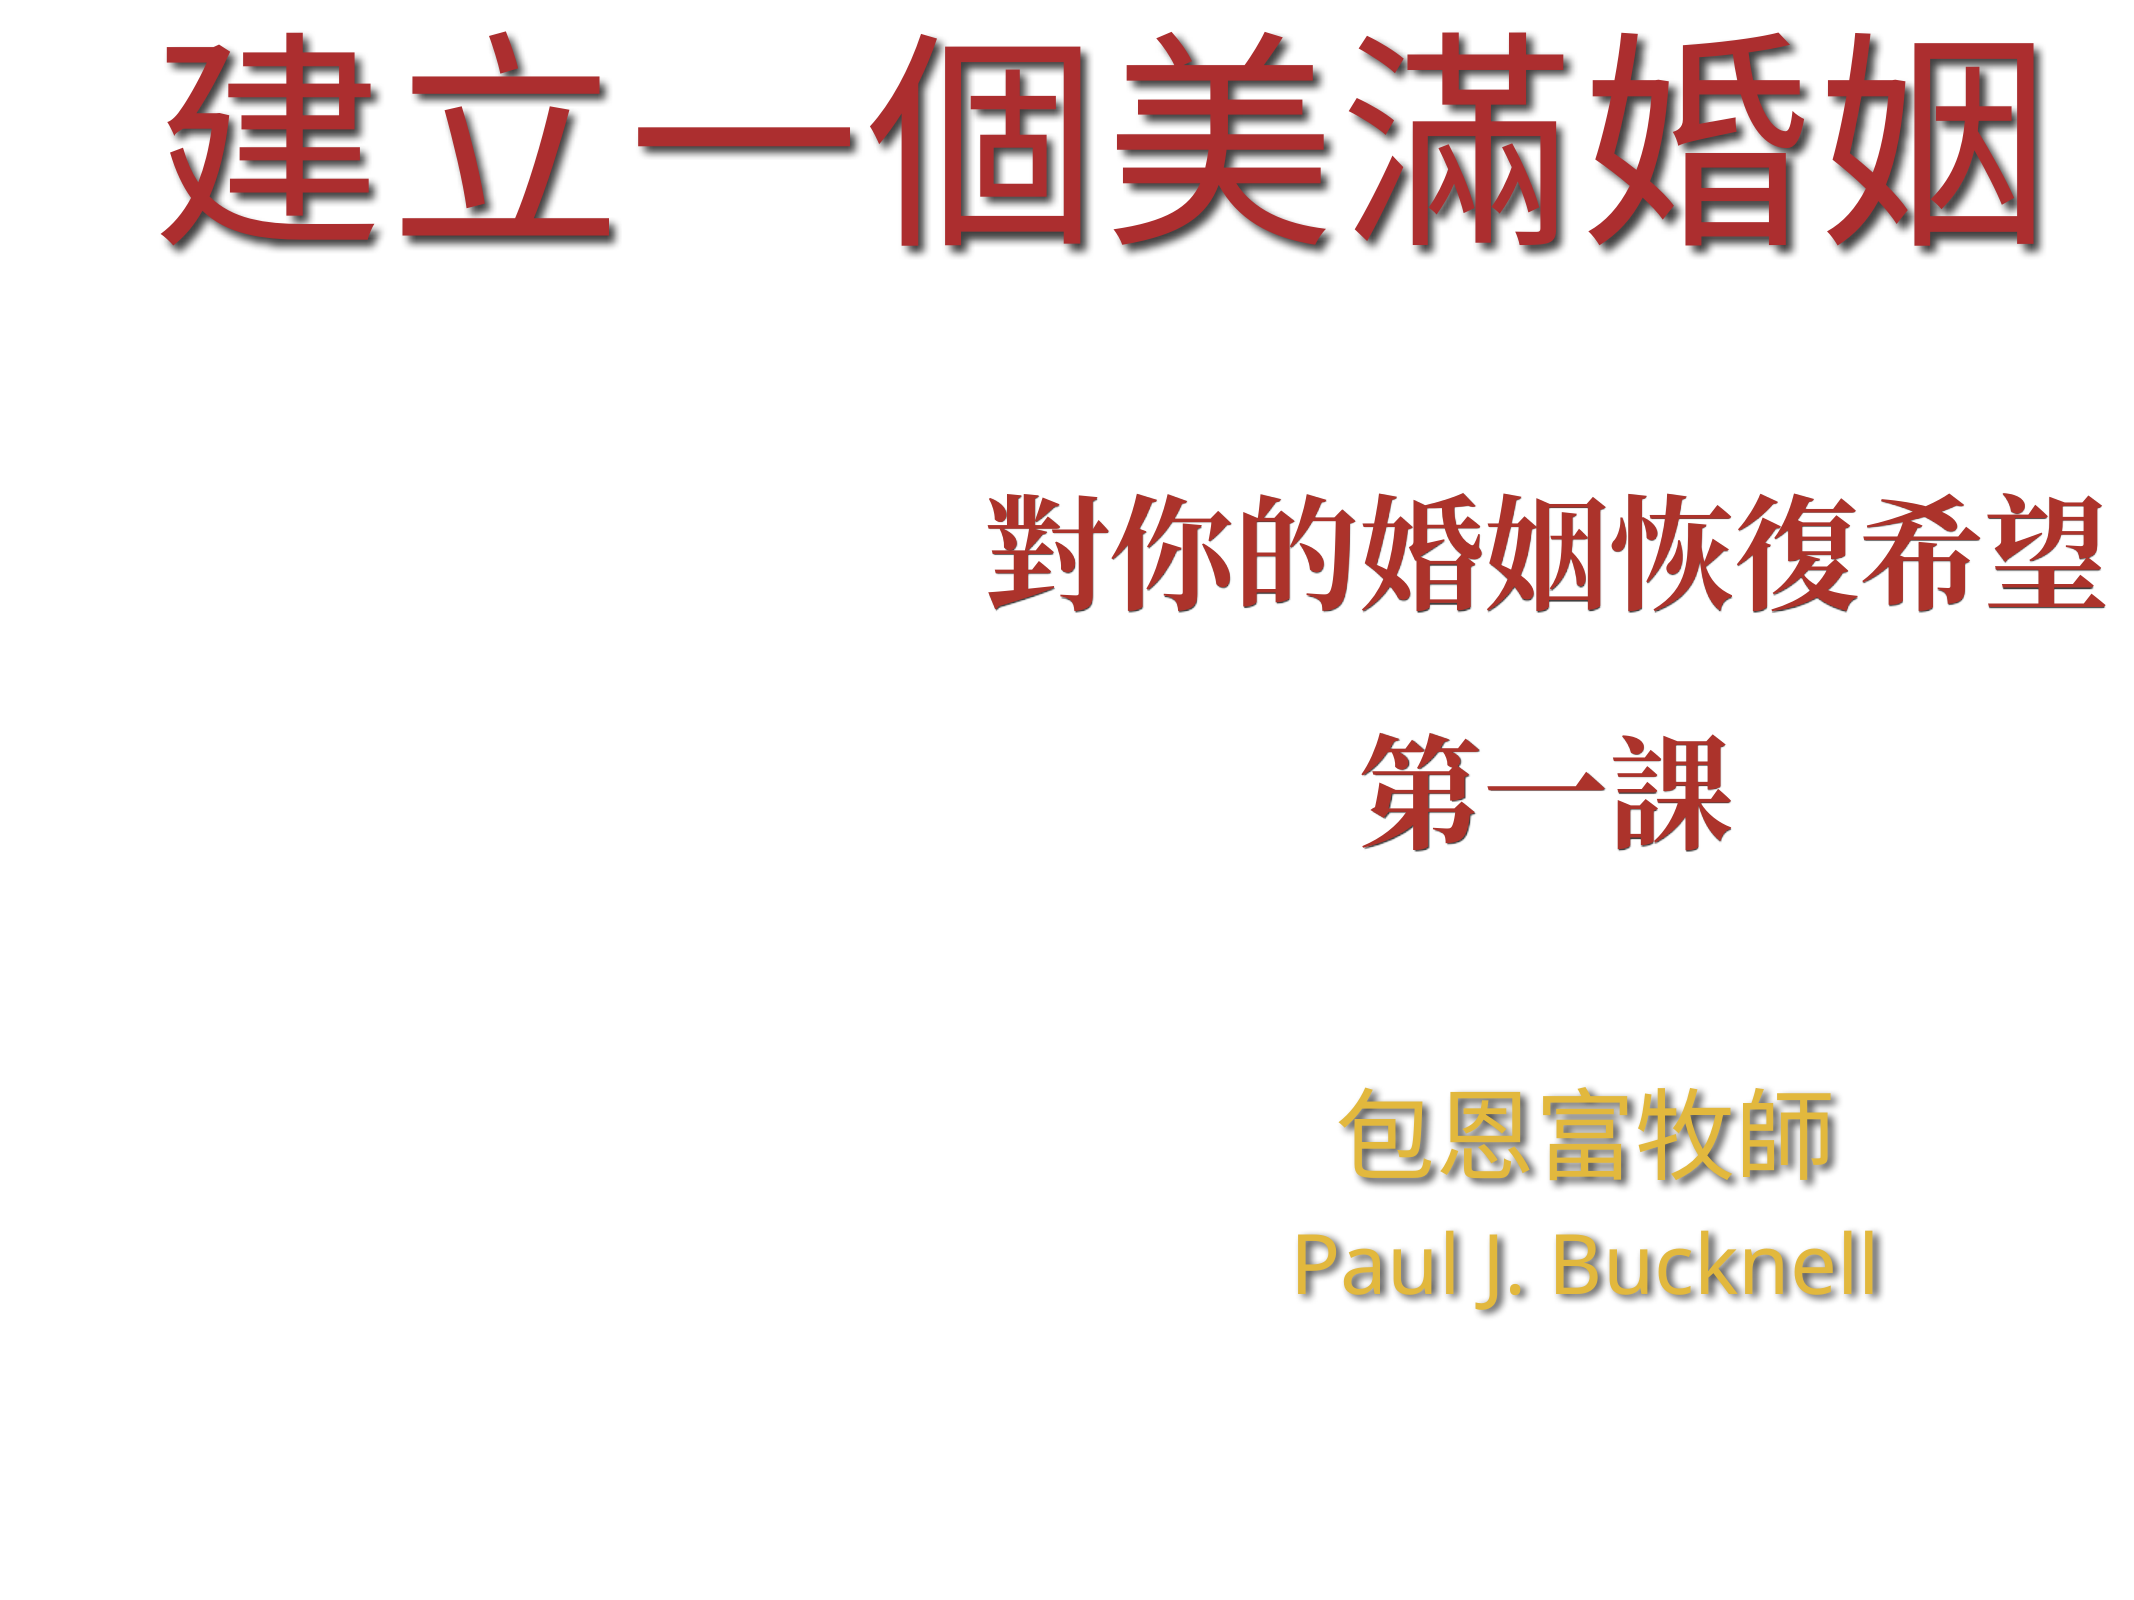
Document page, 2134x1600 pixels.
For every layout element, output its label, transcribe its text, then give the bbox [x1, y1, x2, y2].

text_box 建立一個美滿婚姻 [123, 8, 2079, 289]
text_box 包恩富牧師 Paul J. Bucknell [1168, 1065, 2004, 1320]
text_box 第一課 [984, 695, 2109, 873]
text_box 對你的婚姻恢復希望 [527, 456, 2134, 634]
